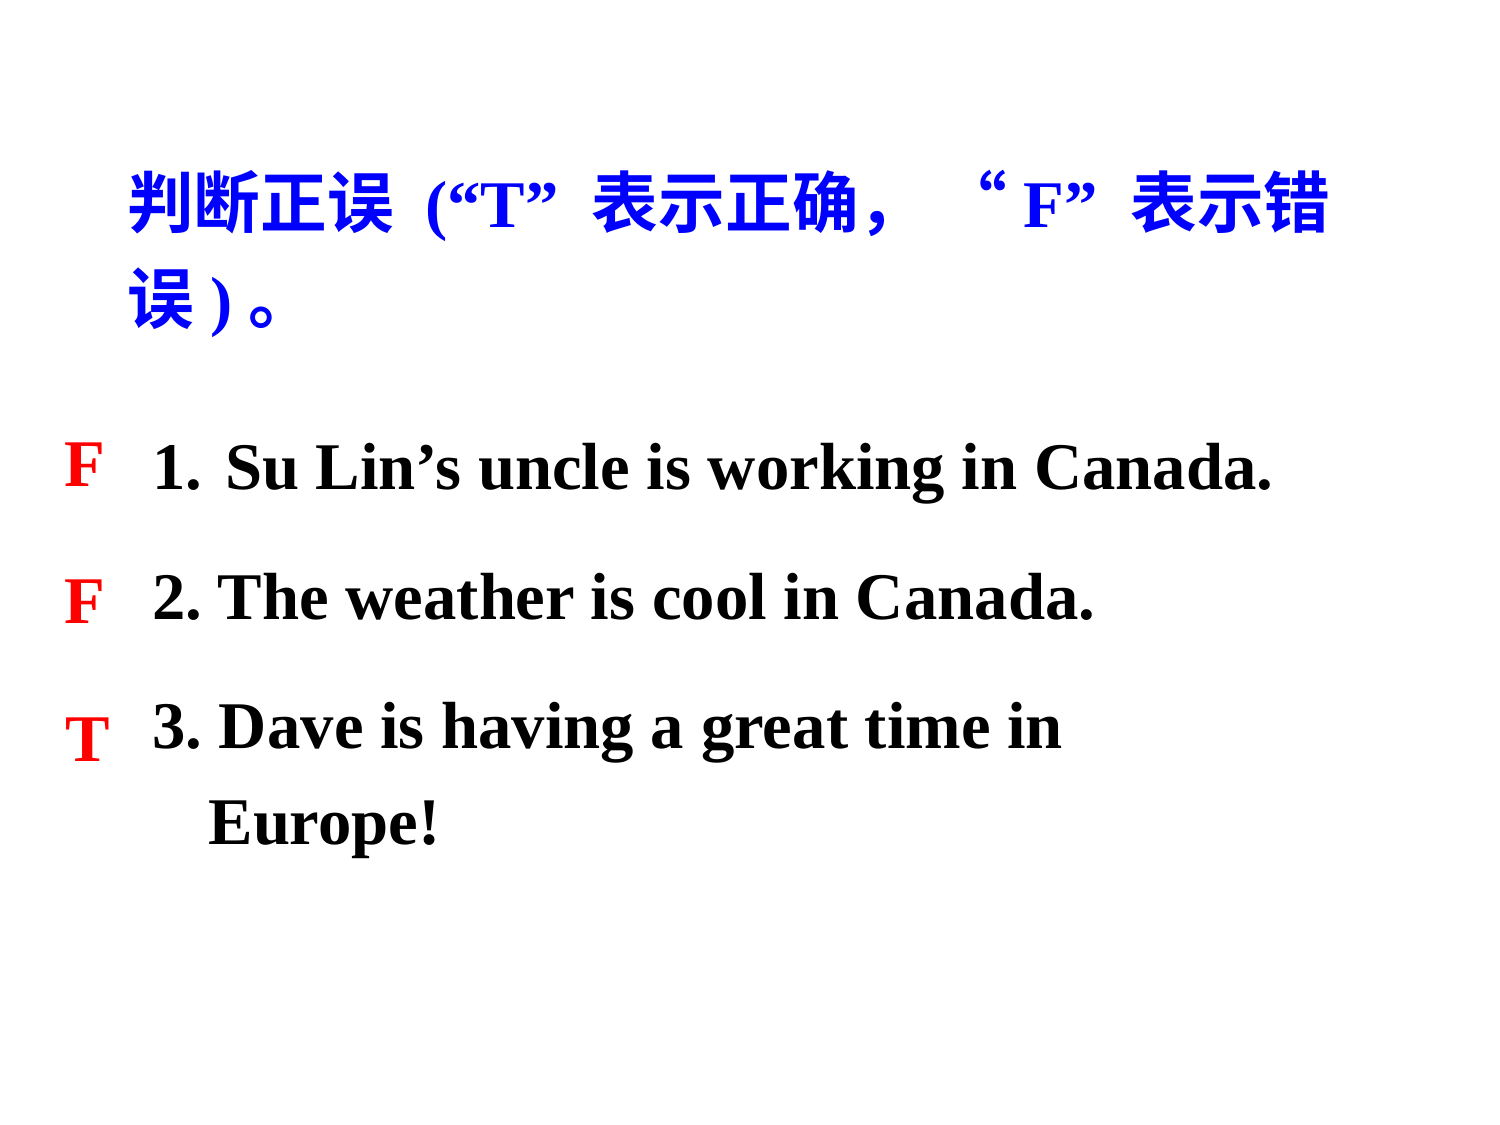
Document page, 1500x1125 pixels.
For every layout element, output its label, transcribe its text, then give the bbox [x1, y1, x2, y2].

text_box 判断正误 (“T” 表示正确， “F” 表示错误)。 [112, 137, 1425, 344]
text_box T [50, 687, 125, 783]
text_box F [50, 549, 121, 645]
text_box Su Lin’s uncle is working in Canada. 2. The weather is cool in Canada. 3. Dave is having a great time in Europe! [137, 399, 1325, 865]
text_box F [50, 412, 121, 508]
